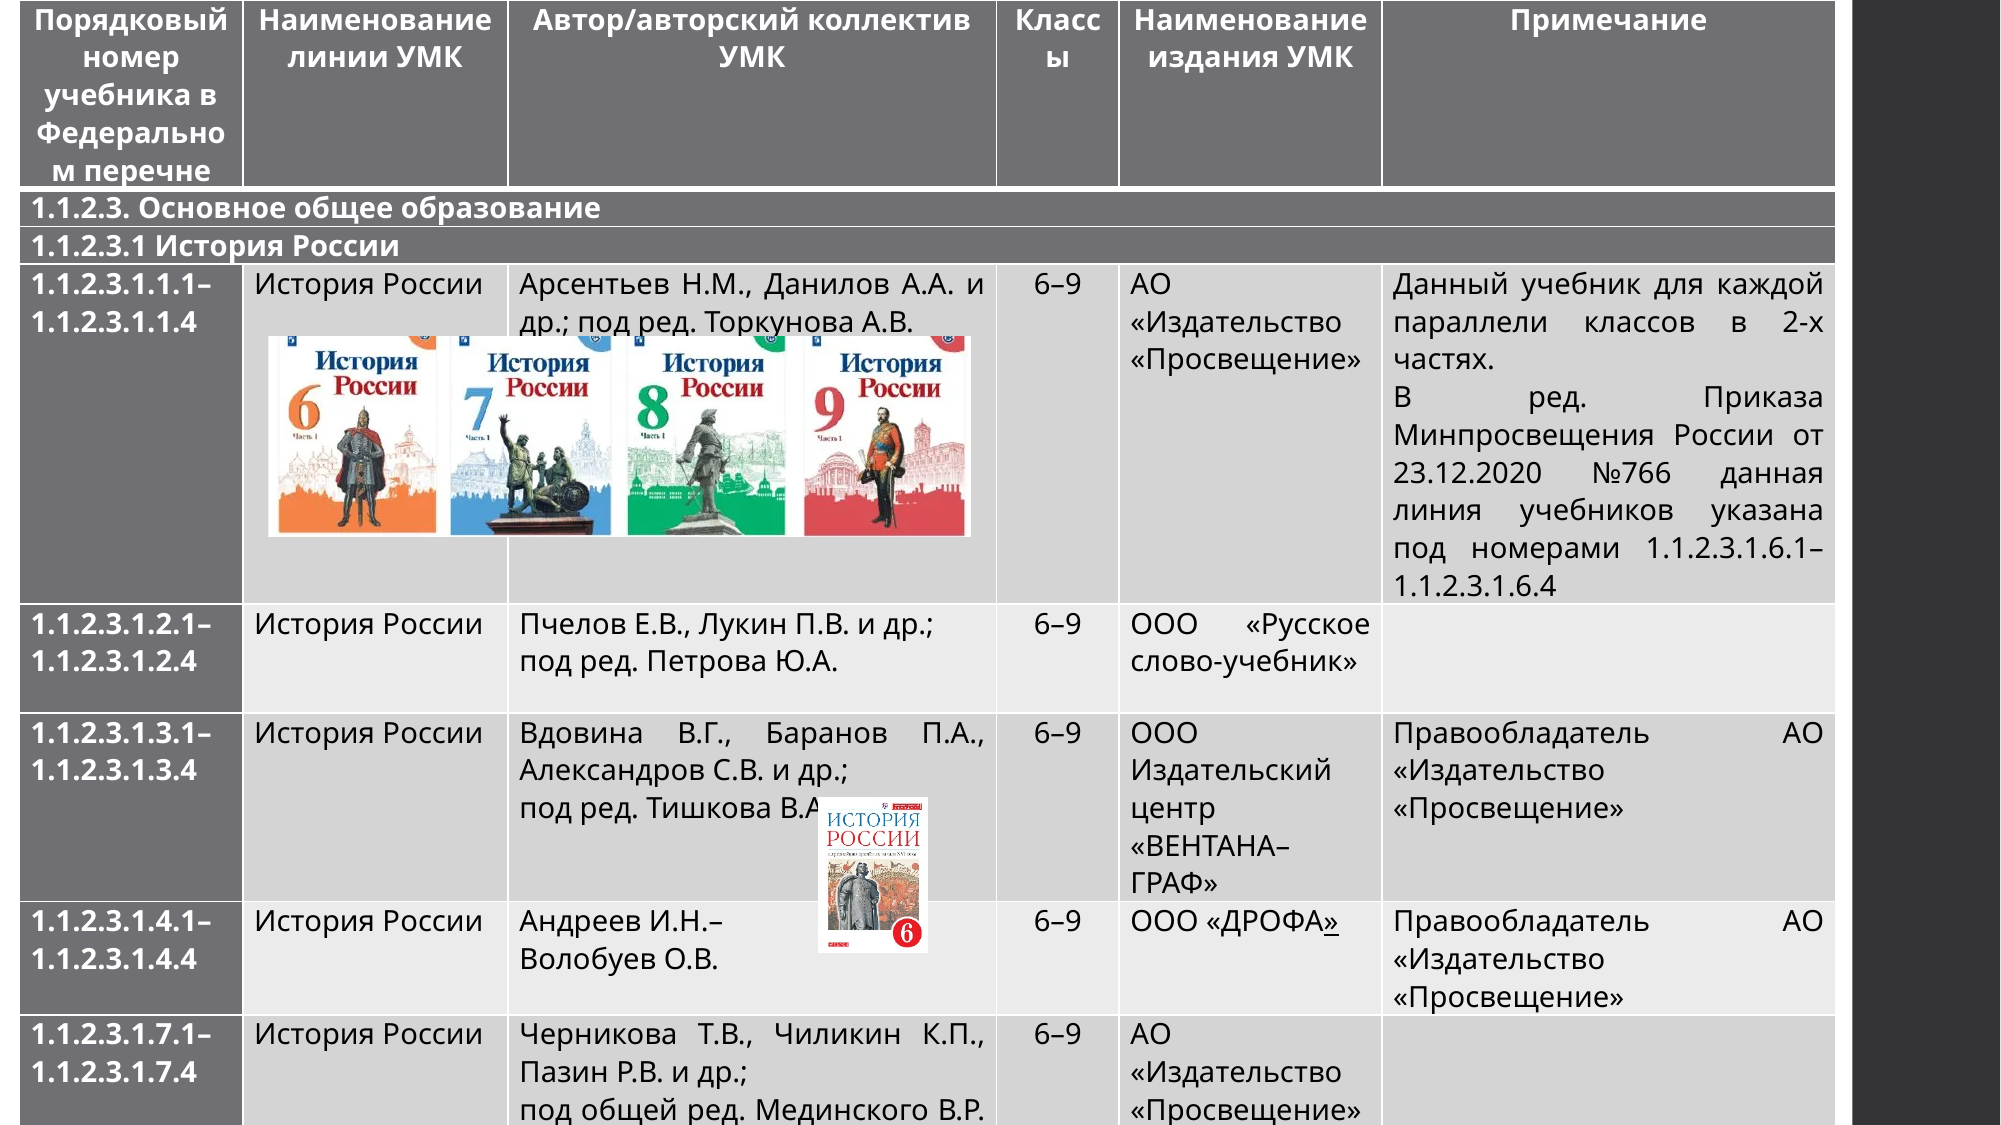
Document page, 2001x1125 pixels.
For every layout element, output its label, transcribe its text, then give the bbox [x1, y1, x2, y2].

table_cell 1.1.2.3.1 История России [20, 227, 1835, 263]
table_cell Правообладатель АО «Издательство «Просвещение» [1383, 902, 1835, 1014]
table_cell Арсентьев Н.М., Данилов А.А. и др.; под ред. Торкунова А.В. [509, 265, 996, 603]
table_cell История России [244, 902, 507, 1014]
table_cell Вдовина В.Г., Баранов П.А., Александров С.В. и др.; под ред. Тишкова В.А. [509, 714, 996, 901]
picture [268, 335, 972, 538]
table_header Наименование издания УМК [1120, 1, 1381, 186]
table_header Классы [997, 1, 1118, 186]
table_cell История России [244, 714, 507, 901]
table_cell АО «Издательство «Просвещение» [1120, 1016, 1381, 1125]
table_cell Андреев И.Н.– Волобуев О.В. [509, 902, 996, 1014]
table_cell Данный учебник для каждой параллели классов в 2-х частях. В ред. Приказа Минпросвещения России от 23.12.2020 №766 данная линия учебников указана под номерами 1.1.2.3.1.6.1–1.1.2.3.1.6.4 [1383, 265, 1835, 603]
table_cell 1.1.2.3.1.1.1– 1.1.2.3.1.1.4 [20, 265, 242, 603]
table_cell Правообладатель АО «Издательство «Просвещение» [1383, 714, 1835, 901]
table_header Примечание [1383, 1, 1835, 186]
table_header Порядковый номер учебника в Федеральном перечне [20, 1, 242, 186]
picture [817, 797, 928, 953]
table_cell ООО Издательский центр «ВЕНТАНА–ГРАФ» [1120, 714, 1381, 901]
table_cell История России [244, 1016, 507, 1125]
table_cell 1.1.2.3.1.3.1– 1.1.2.3.1.3.4 [20, 714, 242, 901]
table_cell [1383, 1016, 1835, 1125]
table_cell История России [244, 605, 507, 712]
table_cell 1.1.2.3.1.2.1– 1.1.2.3.1.2.4 [20, 605, 242, 712]
table_cell ООО «Русское слово-учебник» [1120, 605, 1381, 712]
table_cell 6–9 [997, 605, 1118, 712]
table_header Наименование линии УМК [244, 1, 507, 186]
table_cell Черникова Т.В., Чиликин К.П., Пазин Р.В. и др.; под общей ред. Мединского В.Р. [509, 1016, 996, 1125]
table_cell 6–9 [997, 1016, 1118, 1125]
table_cell 1.1.2.3.1.4.1– 1.1.2.3.1.4.4 [20, 902, 242, 1014]
table_header Автор/авторский коллектив УМК [509, 1, 996, 186]
table_cell Пчелов Е.В., Лукин П.В. и др.; под ред. Петрова Ю.А. [509, 605, 996, 712]
table_cell 6–9 [997, 902, 1118, 1014]
table_cell [1383, 605, 1835, 712]
table_cell 1.1.2.3.1.7.1– 1.1.2.3.1.7.4 [20, 1016, 242, 1125]
table_cell АО «Издательство «Просвещение» [1120, 265, 1381, 603]
table_cell 6–9 [997, 265, 1118, 603]
table_cell 6–9 [997, 714, 1118, 901]
table_cell ООО «ДРОФА» [1120, 902, 1381, 1014]
table_cell История России [244, 265, 507, 603]
table_cell 1.1.2.3. Основное общее образование [20, 192, 1835, 226]
